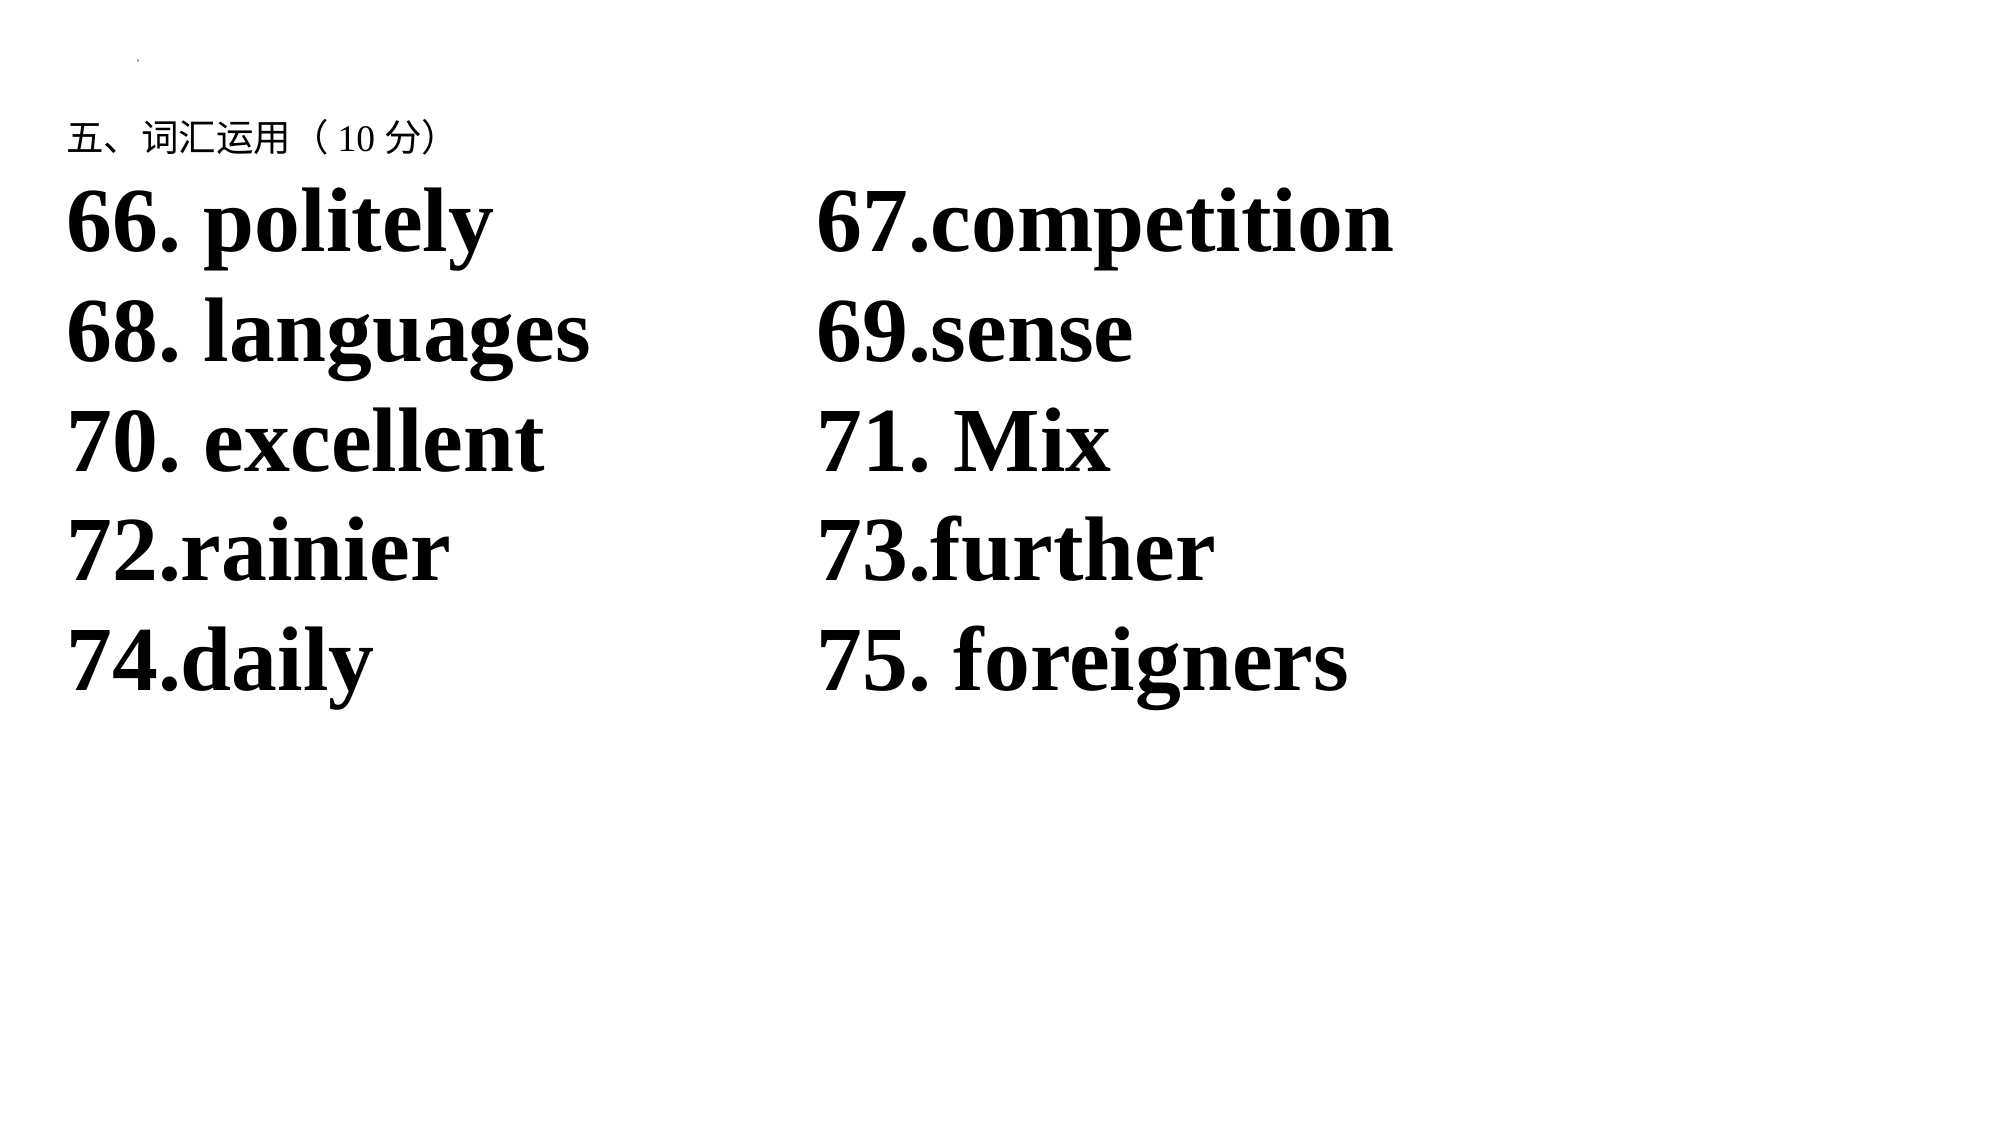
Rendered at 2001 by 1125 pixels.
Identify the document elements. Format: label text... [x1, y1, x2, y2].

text_box 五、词汇运用（10分） 66. politely 67.competition 68. languages 69.sense 70. excellent 71. Mix 72.rainier 73.further 74.daily 75. foreigners [51, 107, 1638, 814]
